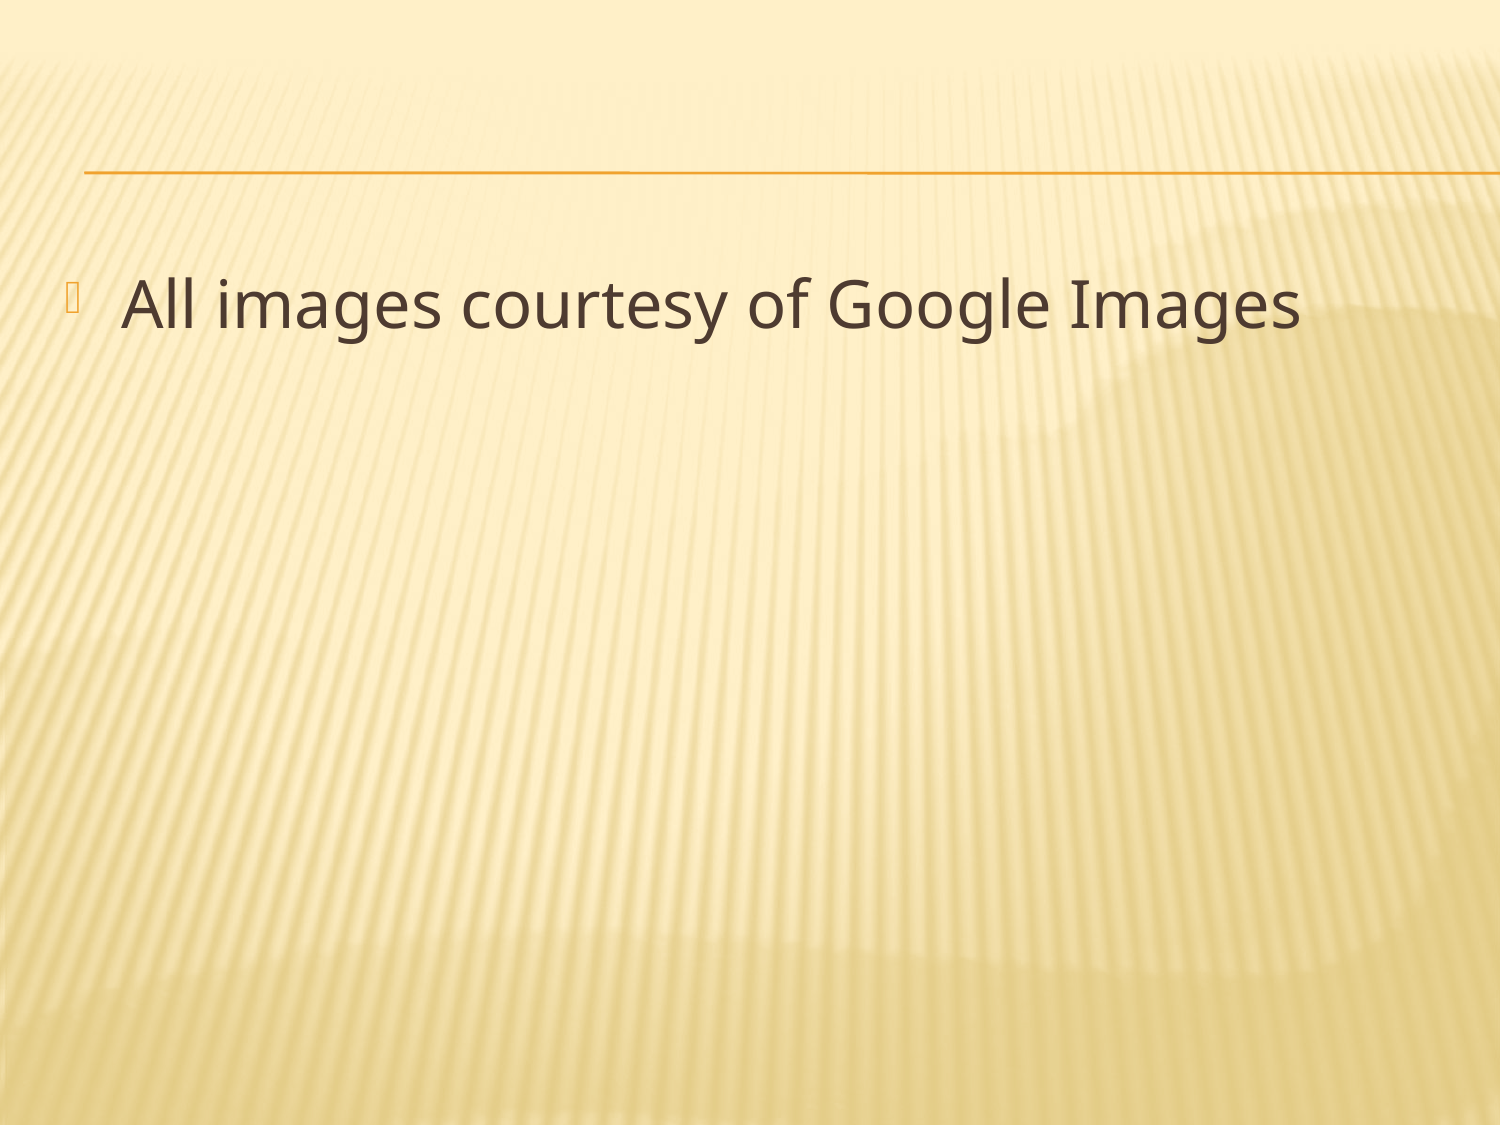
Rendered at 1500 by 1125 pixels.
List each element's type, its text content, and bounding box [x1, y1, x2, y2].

list All images courtesy of Google Images [50, 254, 1475, 998]
